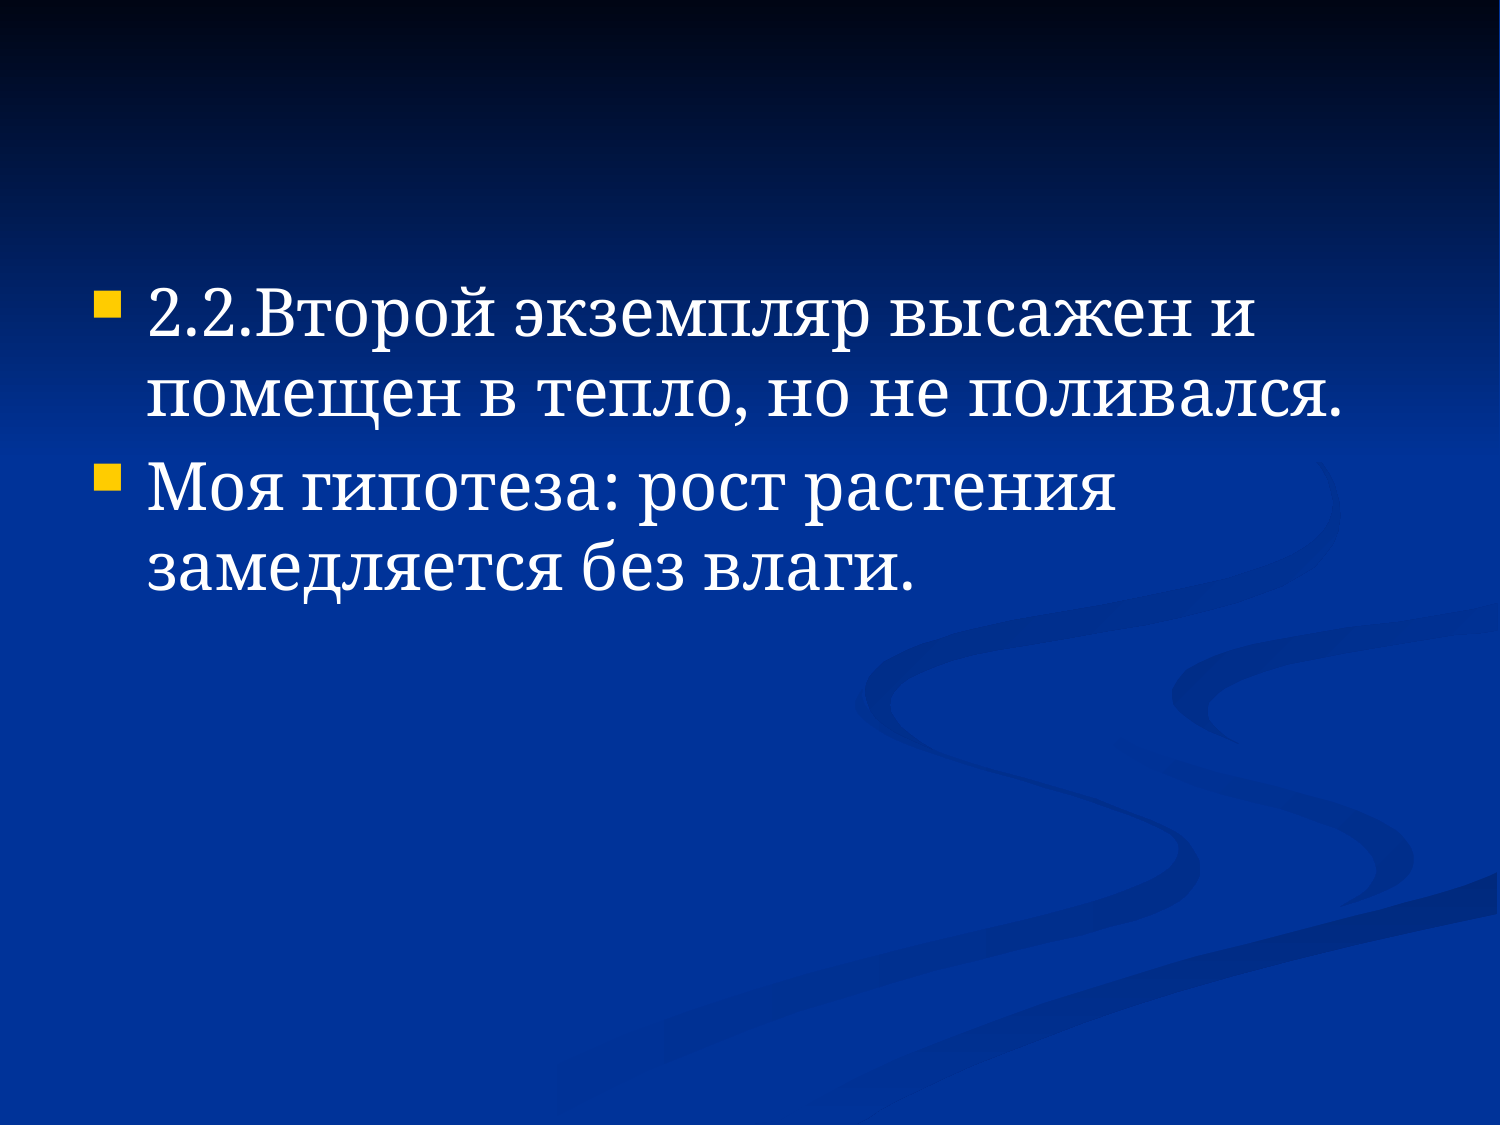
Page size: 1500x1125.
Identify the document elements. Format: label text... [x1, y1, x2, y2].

list 2.2.Второй экземпляр высажен и помещен в тепло, но не поливался. Моя гипотеза: рост растения замедляется без влаги. [74, 262, 1426, 1006]
